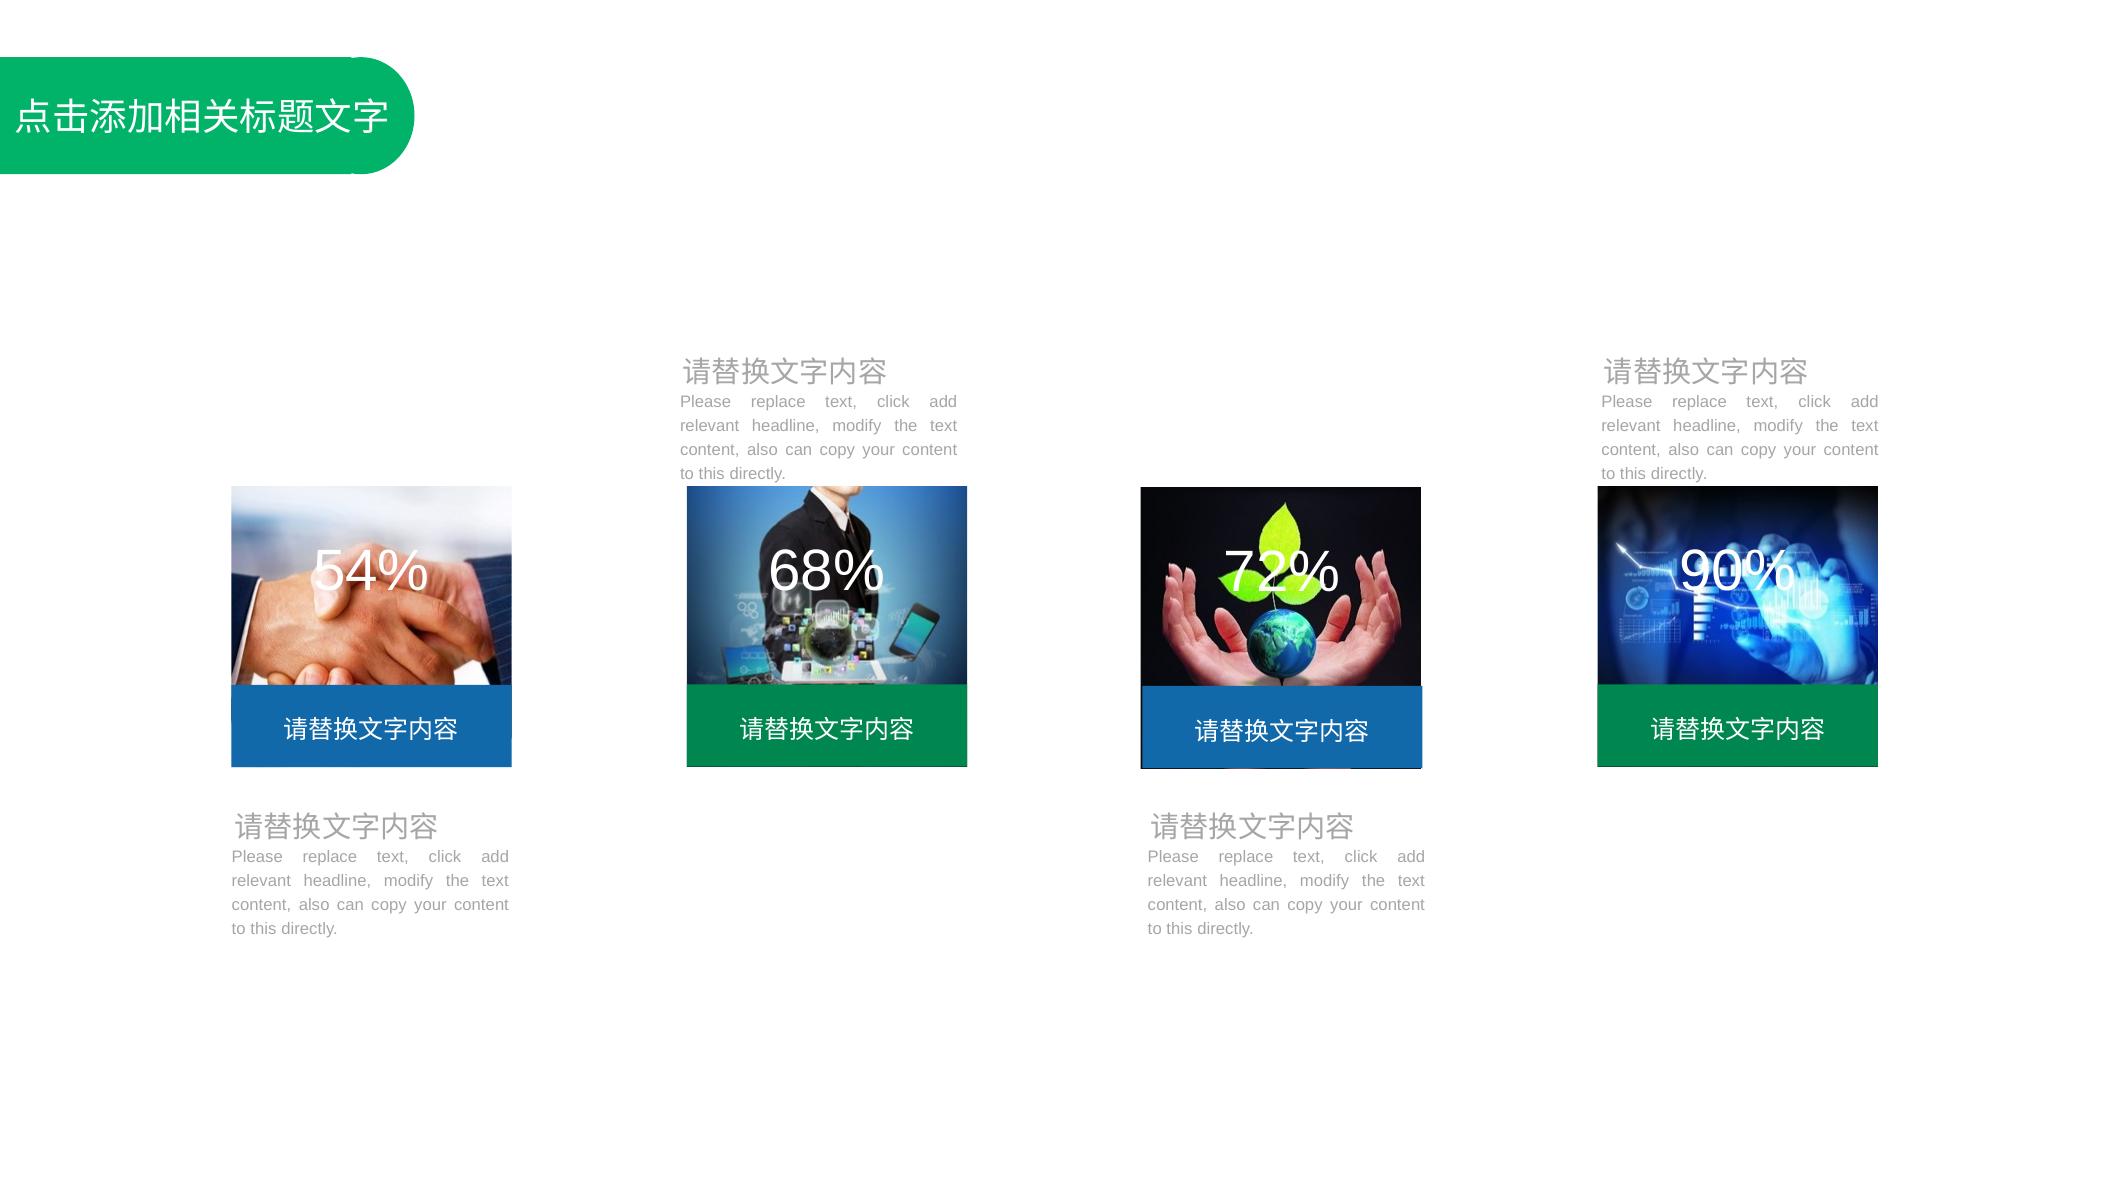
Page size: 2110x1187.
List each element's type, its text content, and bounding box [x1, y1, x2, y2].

text_box Please replace text, click add relevant headline, modify the text content, also can copy your content to this directly. [665, 379, 973, 491]
text_box [686, 491, 968, 683]
text_box 72% [1209, 511, 1356, 611]
text_box 请替换文字内容 [1135, 793, 1371, 851]
text_box 请替换文字内容 [219, 793, 454, 851]
text_box 68% [753, 510, 901, 610]
text_box [230, 486, 513, 684]
text_box Please replace text, click add relevant headline, modify the text content, also can copy your content to this directly. [216, 834, 524, 946]
text_box 90% [1664, 510, 1812, 610]
text_box 请替换文字内容 [667, 338, 903, 396]
text_box 请替换文字内容 [686, 683, 968, 768]
text_box 请替换文字内容 [1597, 683, 1879, 768]
text_box [1140, 487, 1422, 769]
text_box 请替换文字内容 [230, 684, 513, 768]
text_box 请替换文字内容 [1141, 685, 1423, 769]
text_box Please replace text, click add relevant headline, modify the text content, also can copy your content to this directly. [1586, 379, 1894, 491]
text_box 54% [298, 510, 445, 610]
text_box 请替换文字内容 [1589, 338, 1824, 396]
text_box 点击添加相关标题文字 [0, 85, 415, 146]
text_box [1597, 491, 1879, 683]
text_box Please replace text, click add relevant headline, modify the text content, also can copy your content to this directly. [1132, 834, 1441, 946]
